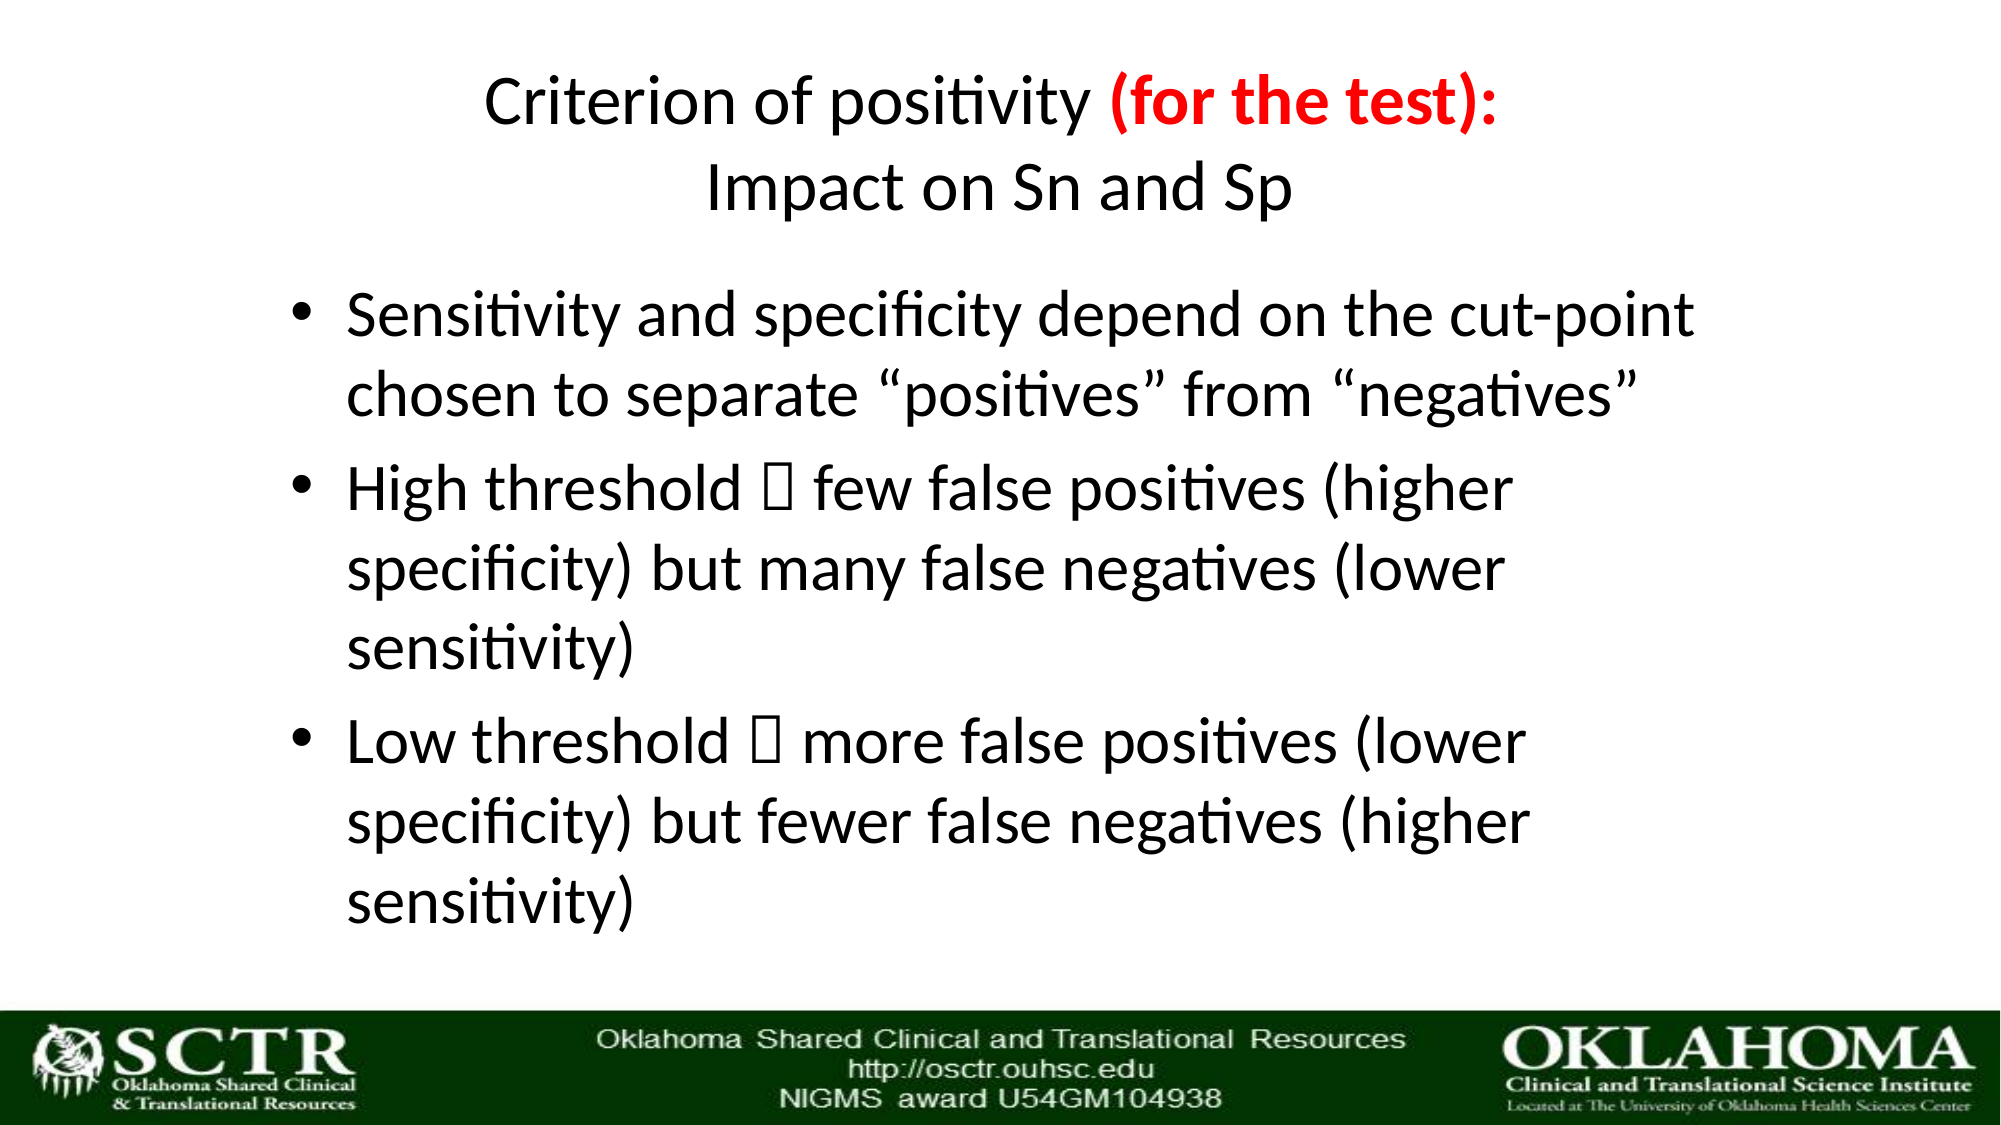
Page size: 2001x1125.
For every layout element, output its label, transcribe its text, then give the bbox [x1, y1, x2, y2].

title Criterion of positivity (for the test): Impact on Sn and Sp [99, 45, 1900, 233]
picture [0, 0, 2001, 1125]
list Sensitivity and specificity depend on the cut-point chosen to separate “positives” from “negatives” High threshold  few false positives (higher specificity) but many false negatives (lower sensitivity) Low threshold  more false positives (lower specificity) but fewer false negatives (higher sensitivity) [275, 262, 1713, 1088]
